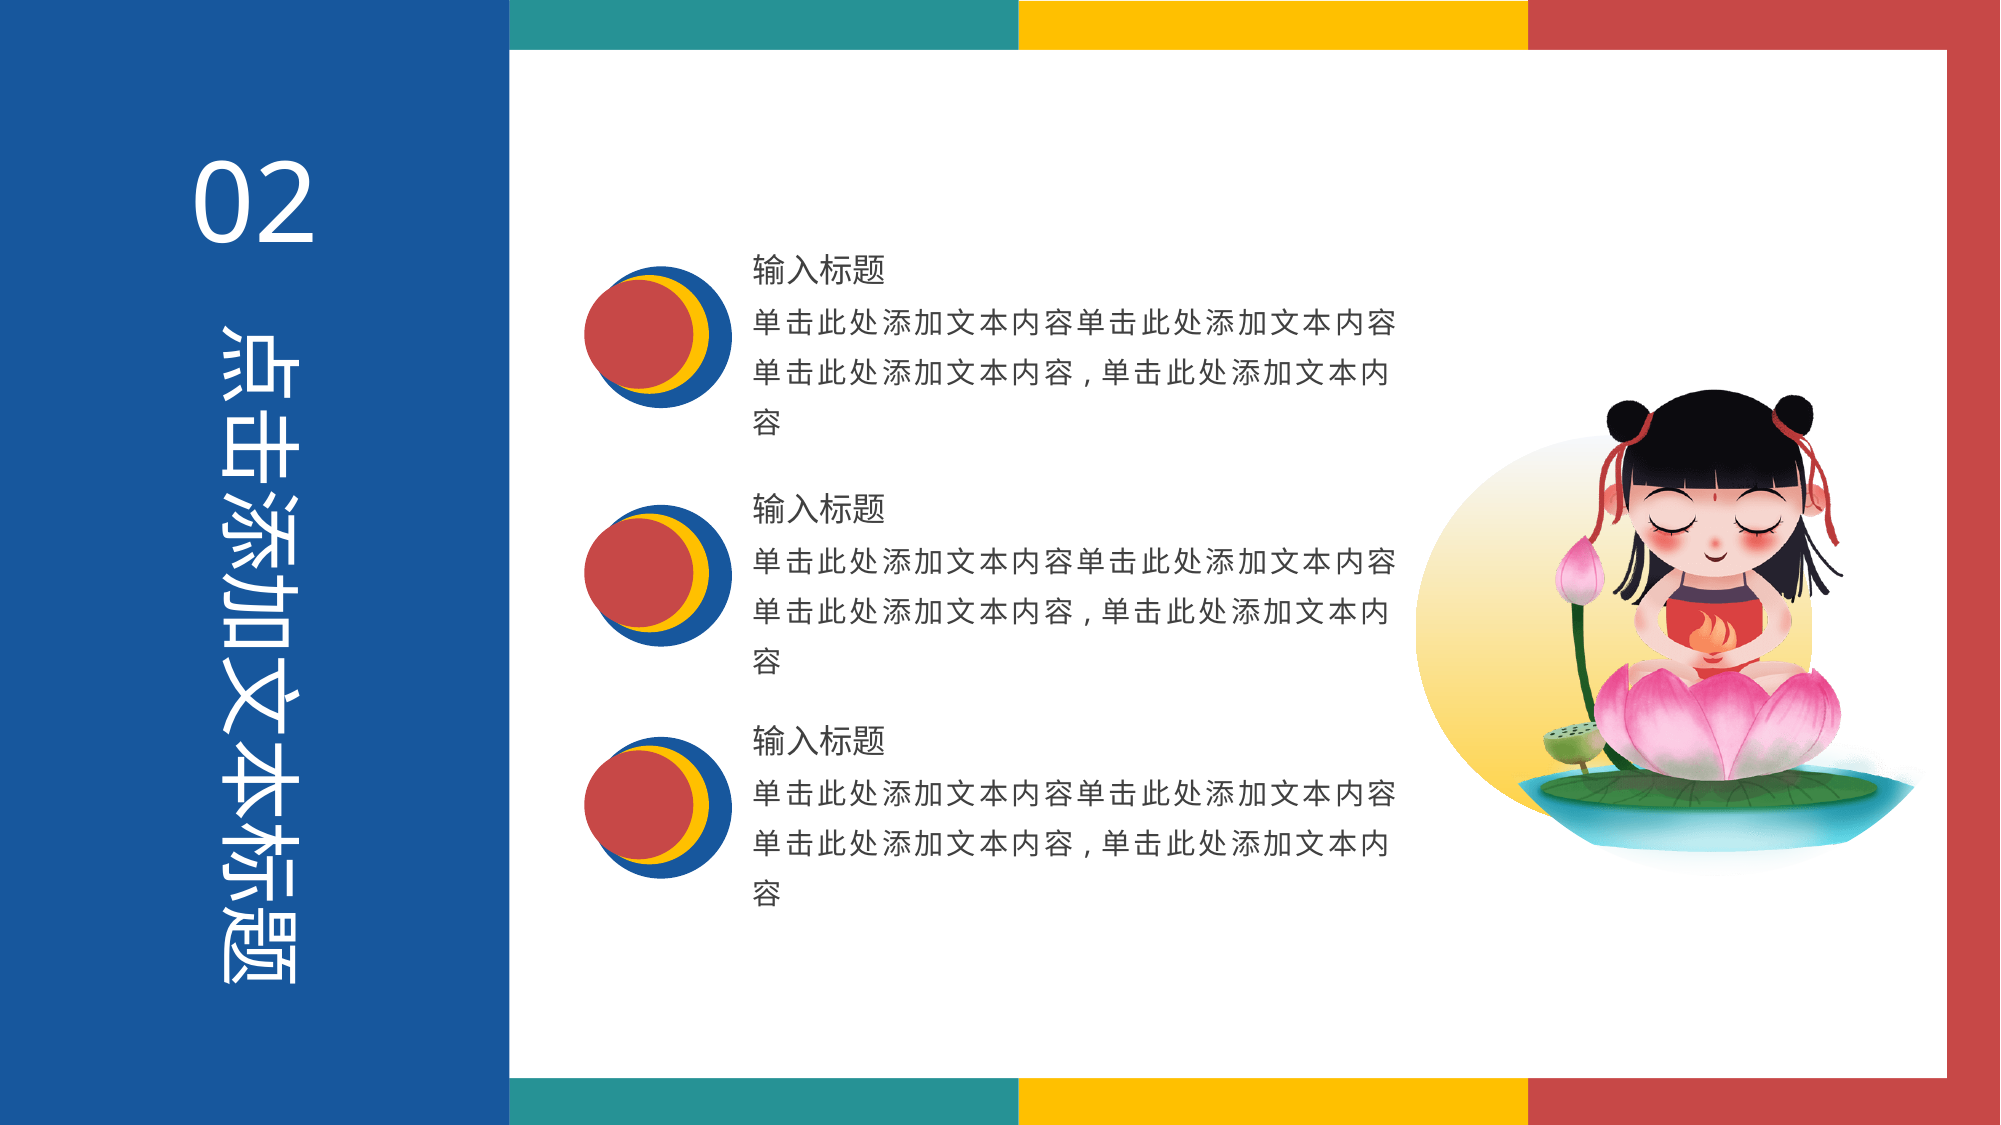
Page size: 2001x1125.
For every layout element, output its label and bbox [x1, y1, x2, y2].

text_box [584, 736, 1416, 883]
text_box [141, 122, 368, 1052]
text_box [584, 504, 1415, 651]
text_box [0, 0, 510, 1125]
text_box [584, 266, 1416, 413]
text_box [1415, 350, 1981, 876]
